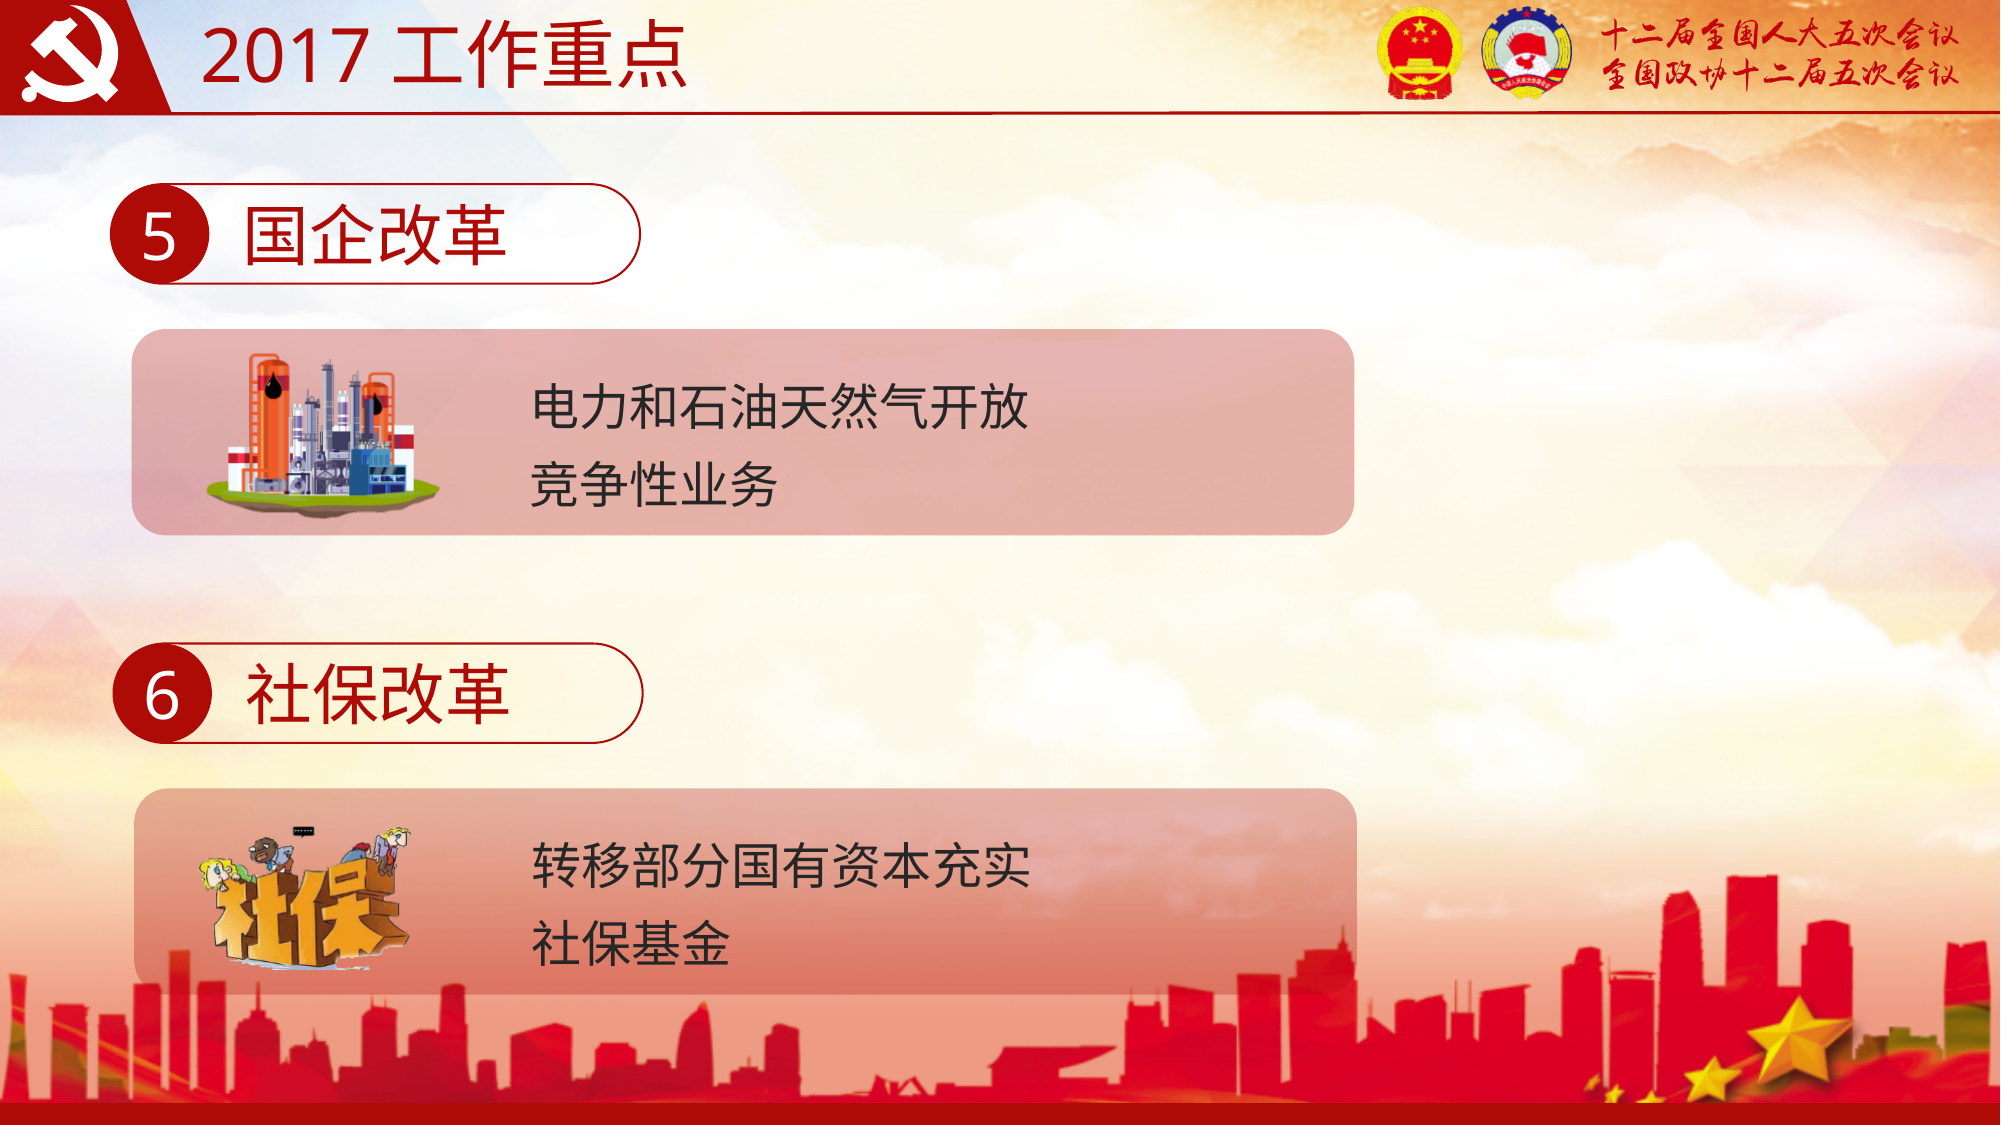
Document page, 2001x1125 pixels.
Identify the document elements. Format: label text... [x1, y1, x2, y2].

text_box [0, 0, 173, 114]
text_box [109, 184, 641, 284]
text_box [0, 1102, 2000, 1125]
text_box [134, 788, 1357, 995]
picture [0, 115, 2000, 1102]
text_box 2017工作重点 [186, 0, 841, 105]
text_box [112, 643, 643, 743]
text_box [1377, 5, 1995, 100]
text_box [131, 203, 1355, 639]
picture [173, 0, 2000, 112]
